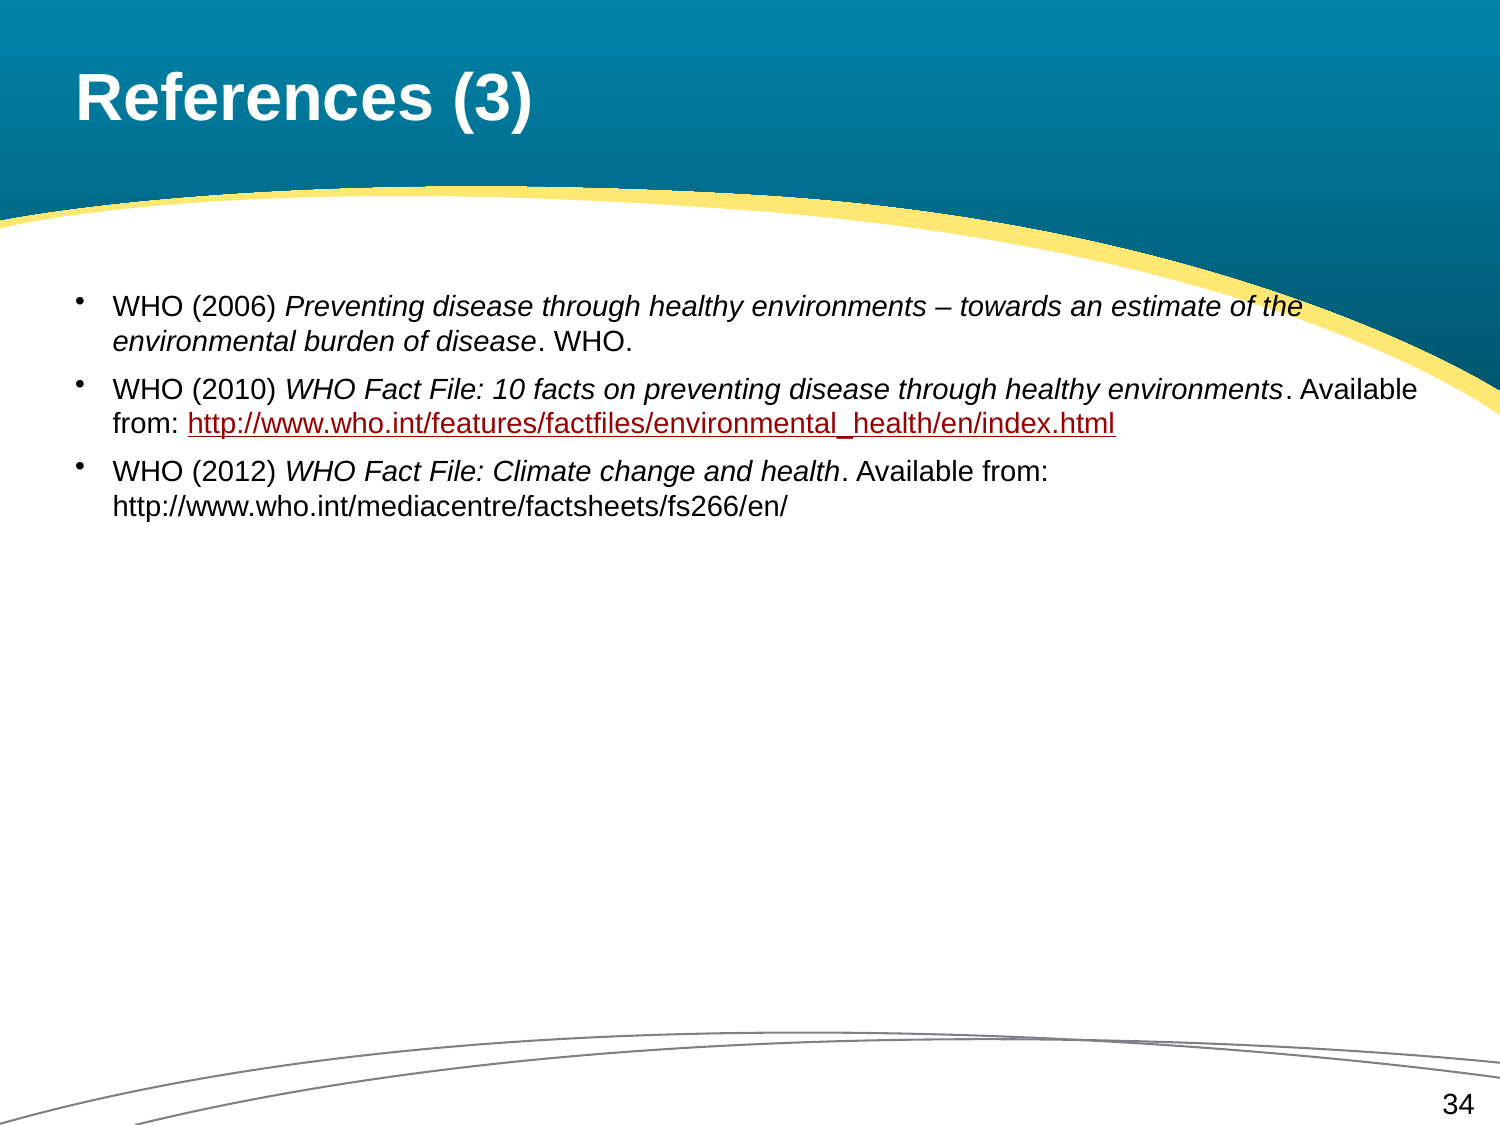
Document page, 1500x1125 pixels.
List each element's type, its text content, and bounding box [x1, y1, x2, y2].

list WHO (2006) Preventing disease through healthy environments – towards an estimate of the environmental burden of disease. WHO. WHO (2010) WHO Fact File: 10 facts on preventing disease through healthy environments. Available from: http://www.who.int/features/factfiles/environmental_health/en/index.html WHO (2012) WHO Fact File: Climate change and health. Available from: http://www.who.int/mediacentre/factsheets/fs266/en/ [74, 287, 1476, 1076]
title References (3) [74, 0, 1476, 188]
slide_number 34 [1124, 1084, 1476, 1113]
